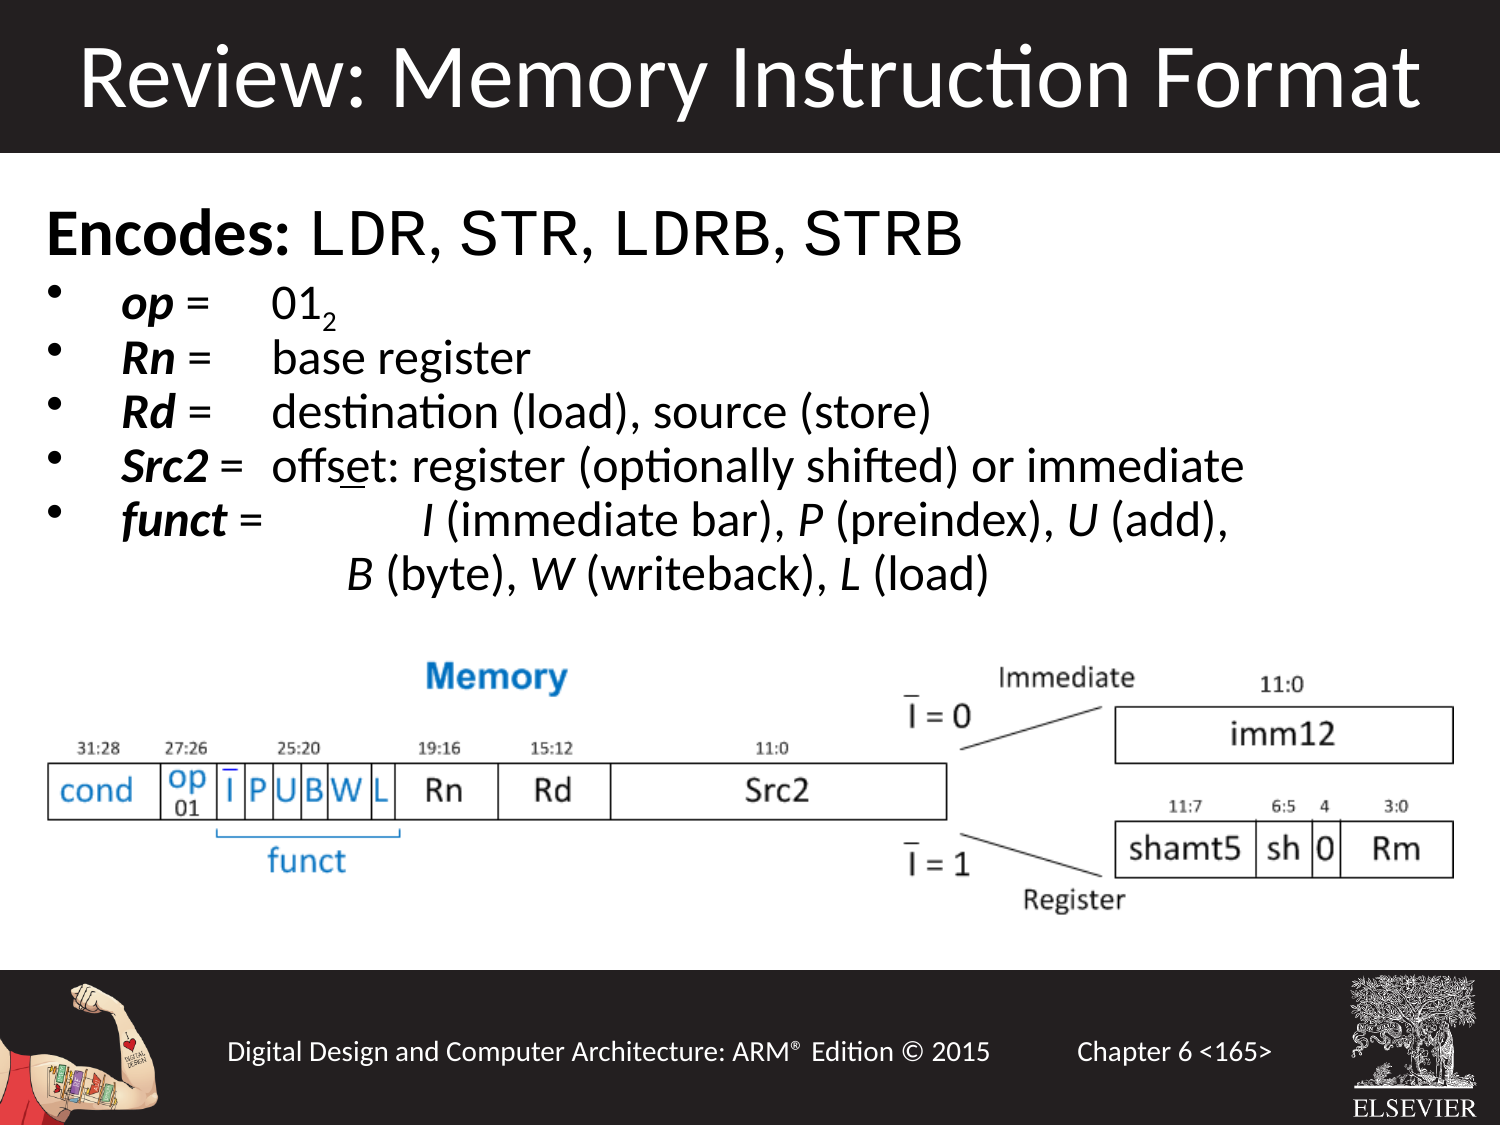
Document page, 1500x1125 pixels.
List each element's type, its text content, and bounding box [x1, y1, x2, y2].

text_box [112, 1004, 1438, 1050]
picture [0, 979, 163, 1125]
text_box Review: Memory Instruction Format [63, 8, 1488, 133]
text_box Encodes: LDR, STR, LDRB, STRB op = 012 Rn = base register Rd = destination (load), source (store) Src2 = offset: register (optionally shifted) or immediate funct = I (immediate bar), P (preindex), U (add), B (byte), W (writeback), L (load) [31, 190, 1500, 1004]
picture [1350, 1004, 1477, 1117]
picture [45, 650, 1455, 919]
